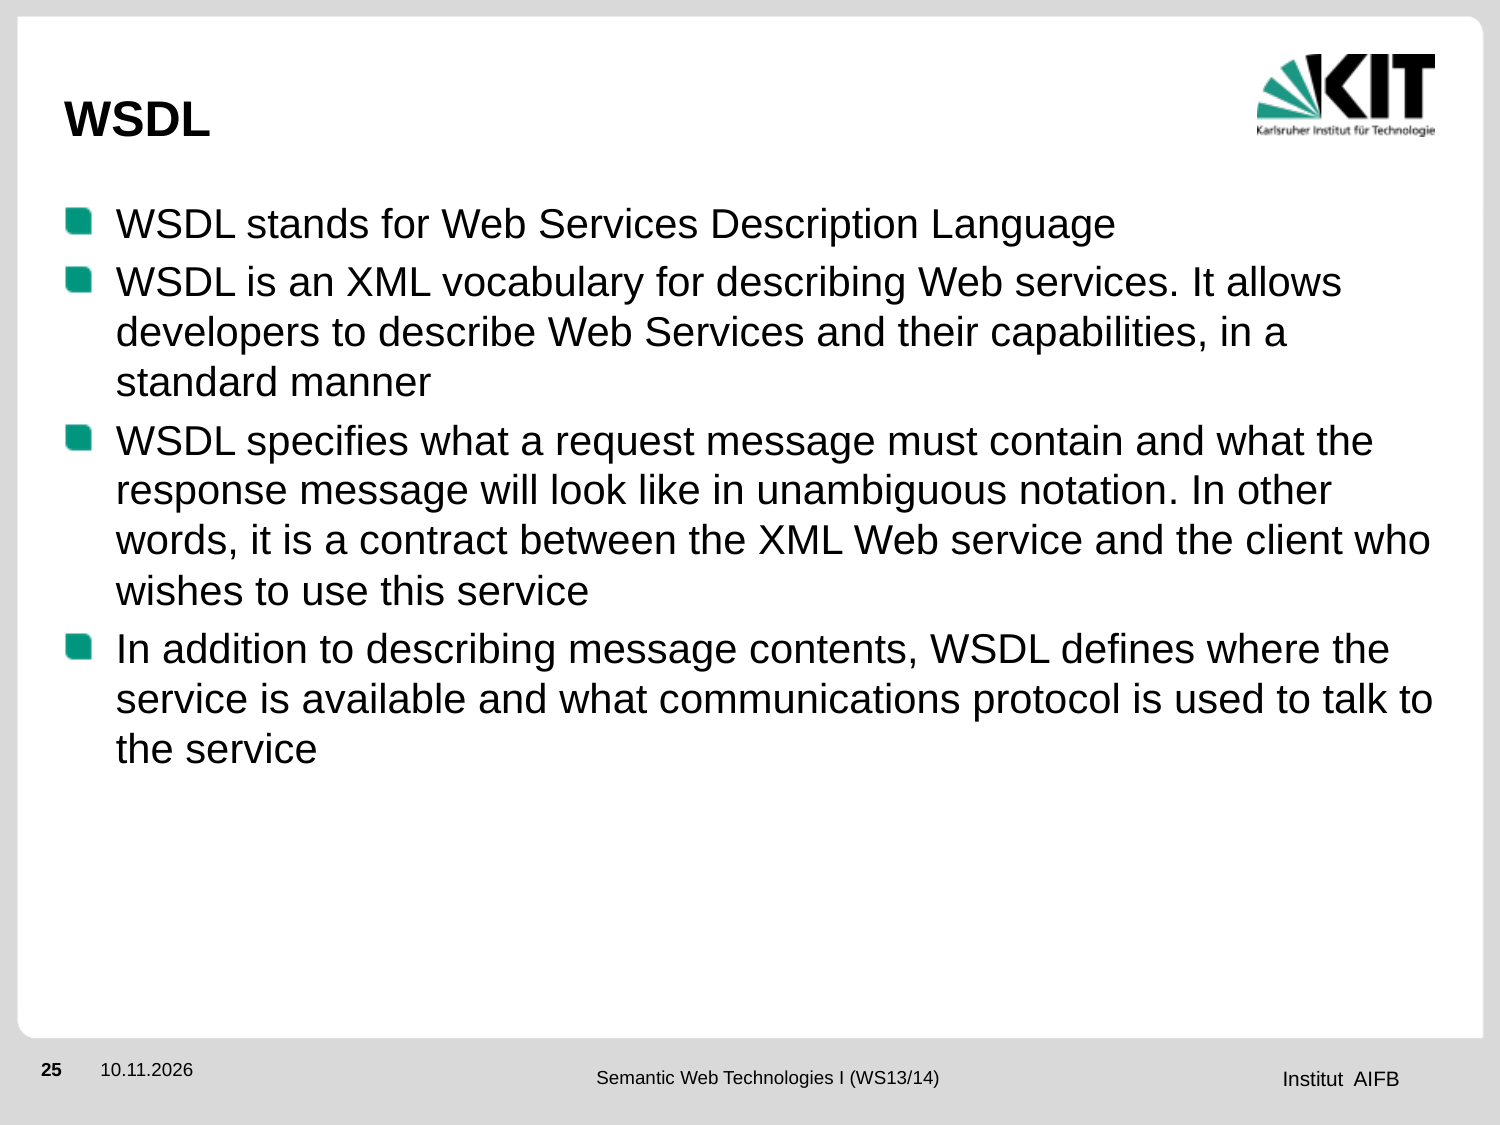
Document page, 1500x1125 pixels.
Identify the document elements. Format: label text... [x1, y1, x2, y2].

list WSDL stands for Web Services Description Language WSDL is an XML vocabulary for describing Web services. It allows developers to describe Web Services and their capabilities, in a standard manner WSDL specifies what a request message must contain and what the response message will look like in unambiguous notation. In other words, it is a contract between the XML Web service and the client who wishes to use this service In addition to describing message contents, WSDL defines where the service is available and what communications protocol is used to talk to the service [64, 196, 1436, 1000]
picture [0, 0, 1500, 1125]
title WSDL [64, 54, 1198, 147]
